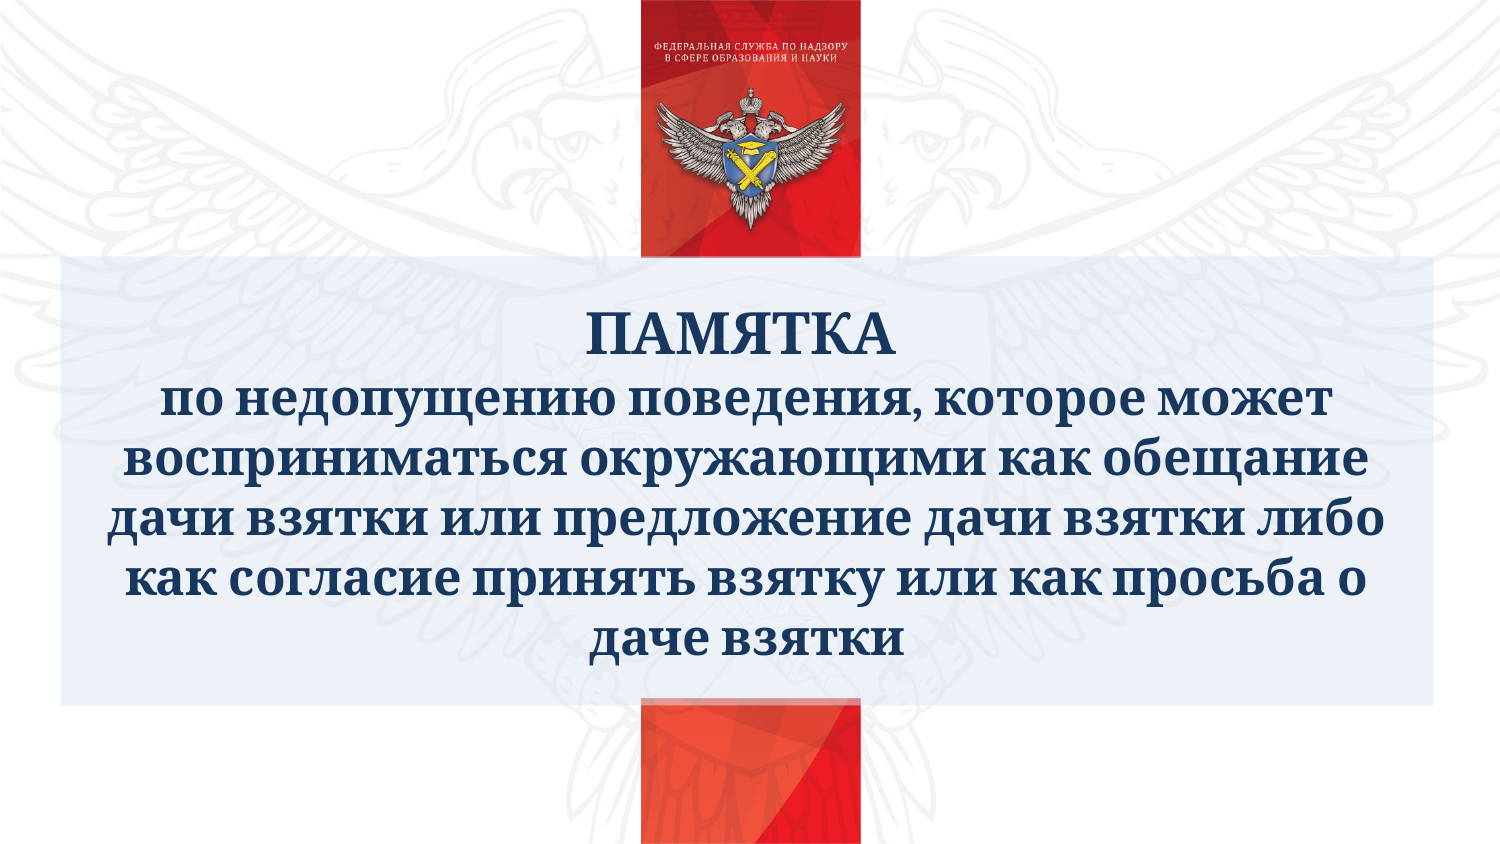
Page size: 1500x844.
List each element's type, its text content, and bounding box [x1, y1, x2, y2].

picture [0, 0, 1500, 844]
text_box ПАМЯТКА по недопущению поведения, которое может восприниматься окружающими как обещание дачи взятки или предложение дачи взятки либо как согласие принять взятку или как просьба о даче взятки [60, 256, 1434, 706]
